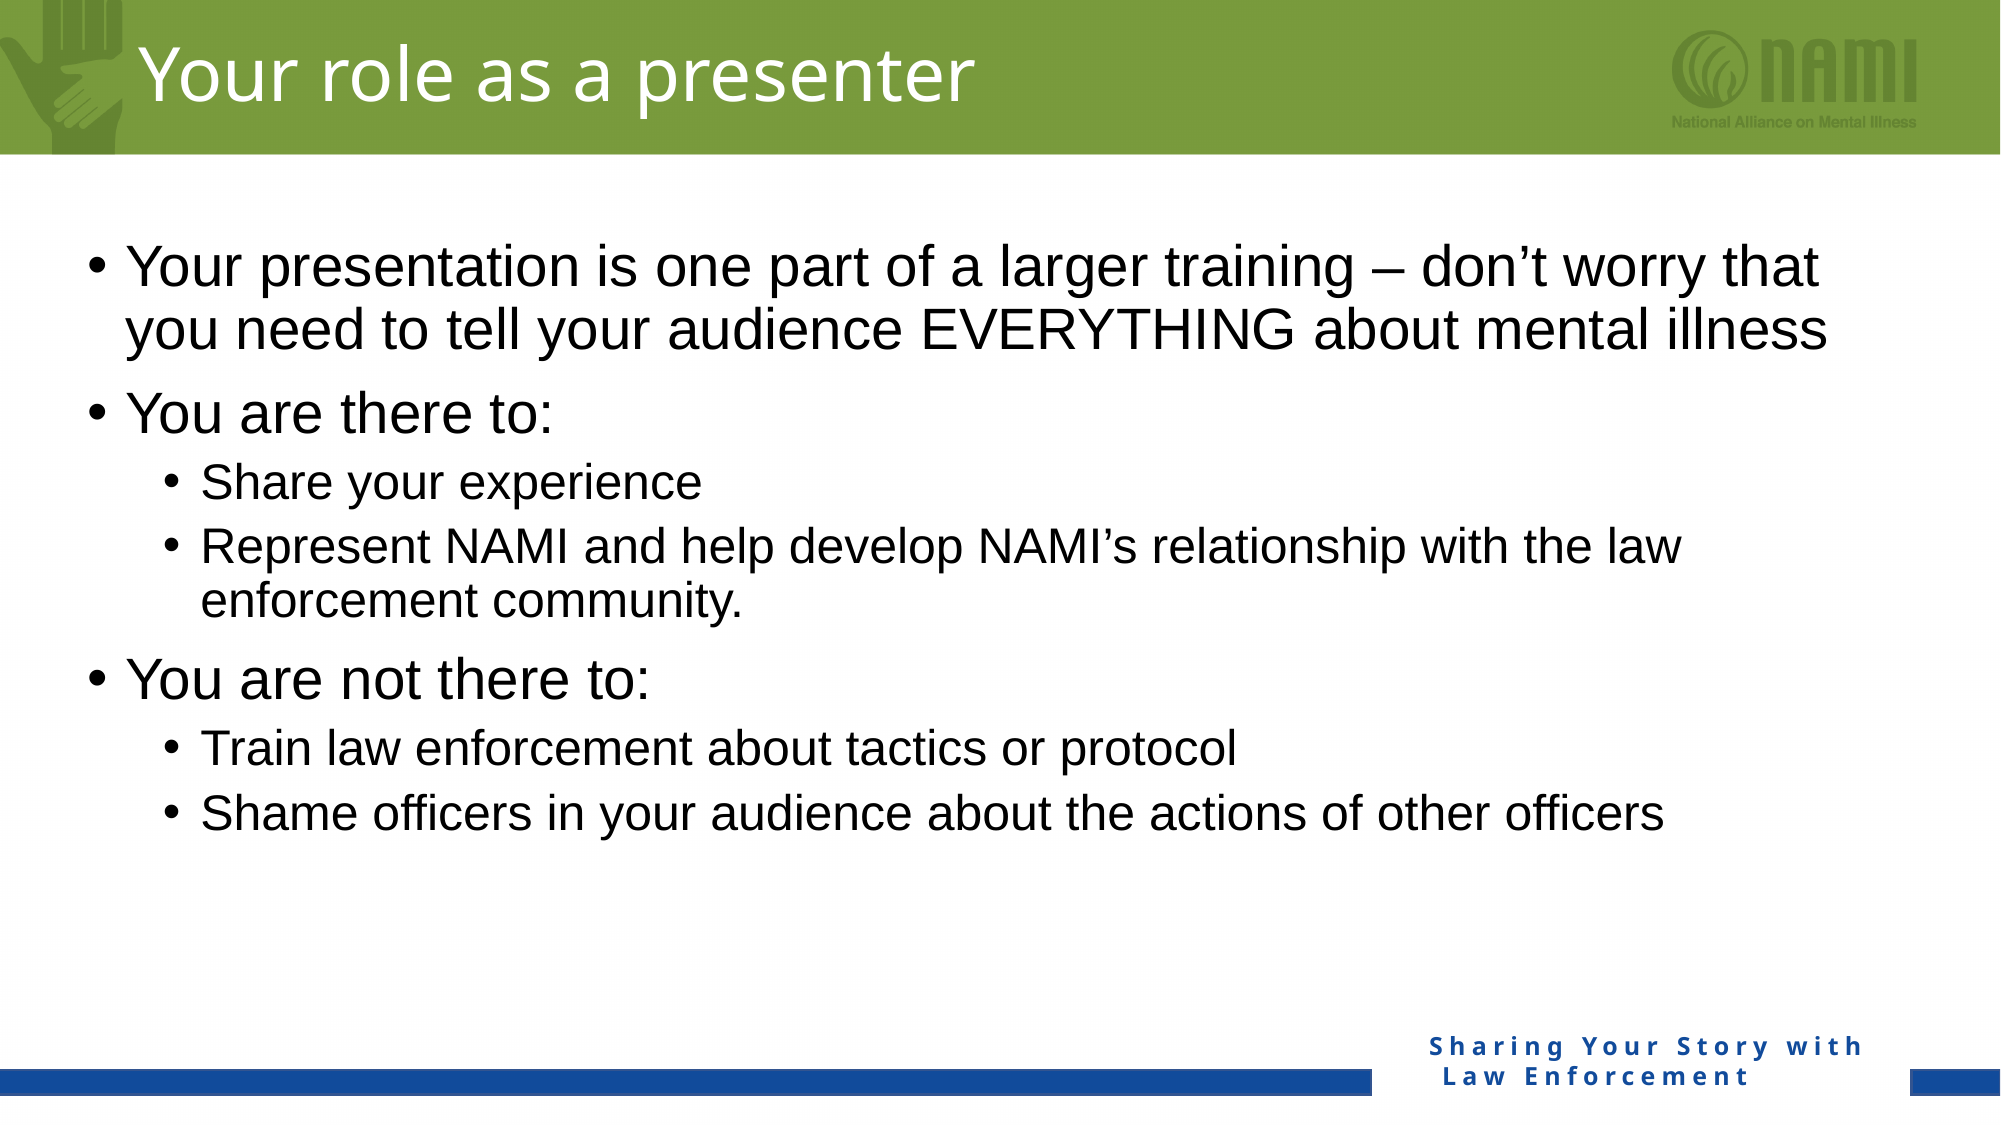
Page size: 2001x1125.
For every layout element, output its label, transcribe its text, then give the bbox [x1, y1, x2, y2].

list Your presentation is one part of a larger training – don’t worry that you need to tell your audience EVERYTHING about mental illness You are there to: Share your experience Represent NAMI and help develop NAMI’s relationship with the law enforcement community. You are not there to: Train law enforcement about tactics or protocol Shame officers in your audience about the actions of other officers [72, 229, 1863, 1014]
footer Sharing Your Story with Law Enforcement [1391, 1030, 1913, 1090]
picture [0, 0, 2001, 1125]
title Your role as a presenter [123, 0, 1914, 155]
